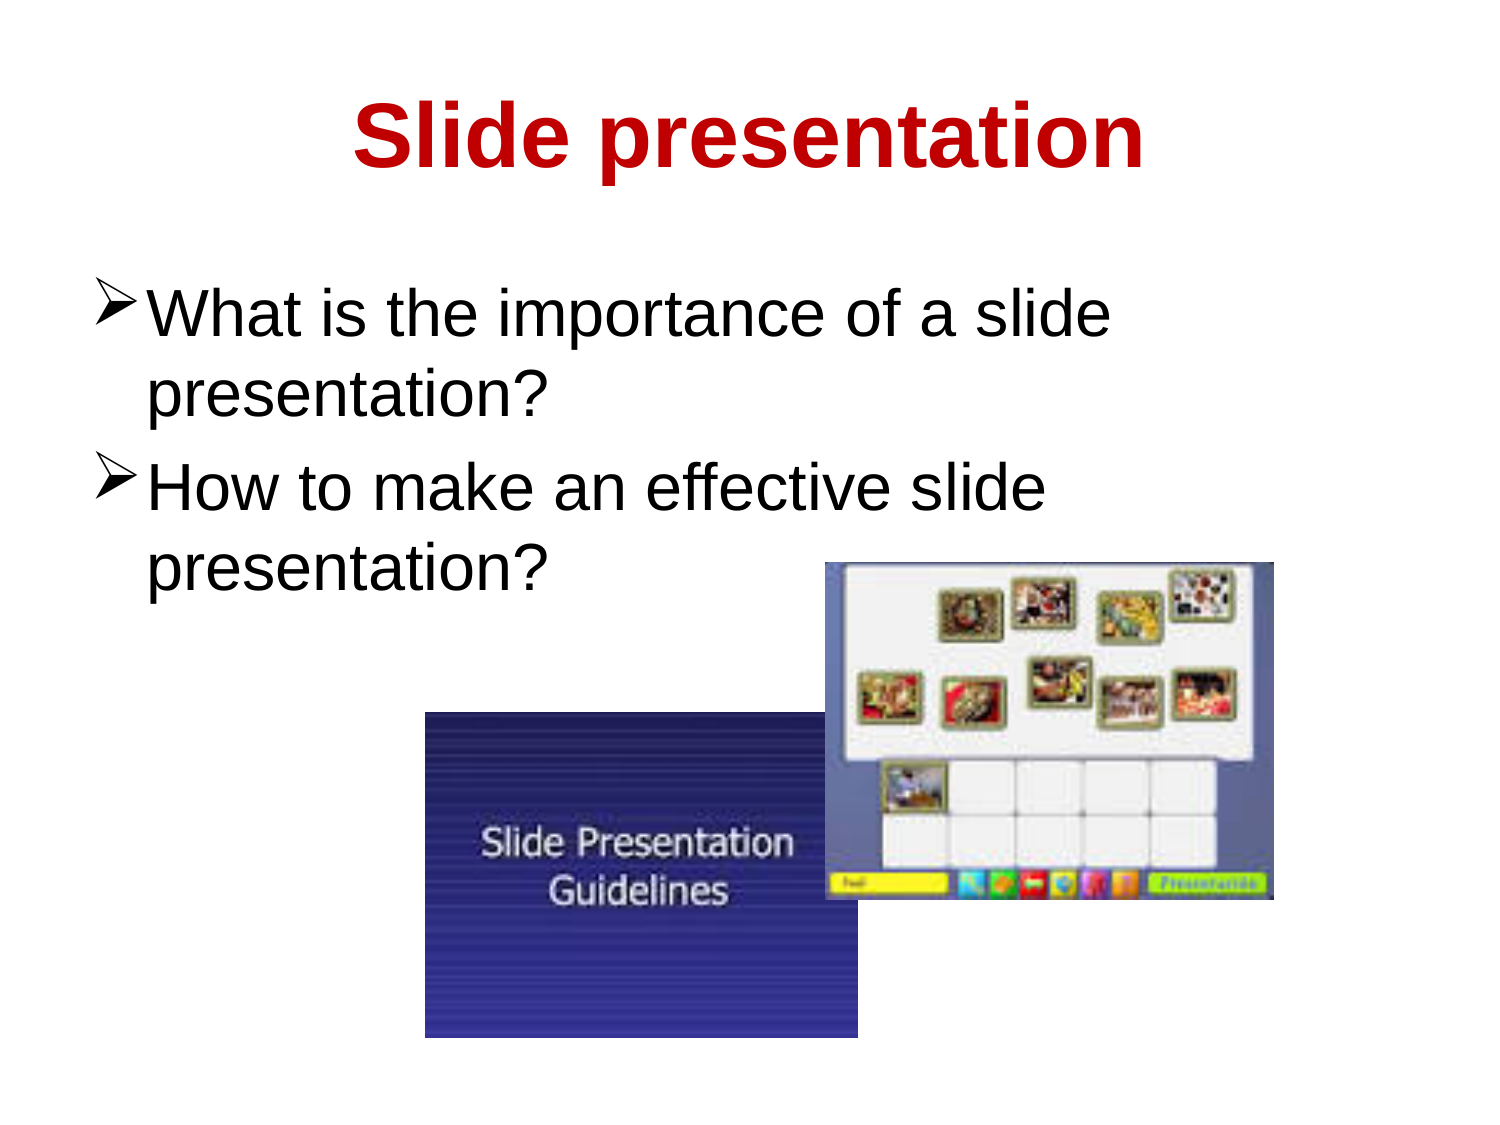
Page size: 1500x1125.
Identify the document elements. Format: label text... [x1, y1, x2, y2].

title Slide presentation [75, 37, 1425, 225]
list What is the importance of a slide presentation? How to make an effective slide presentation? [75, 262, 1425, 700]
picture [424, 562, 1275, 1039]
